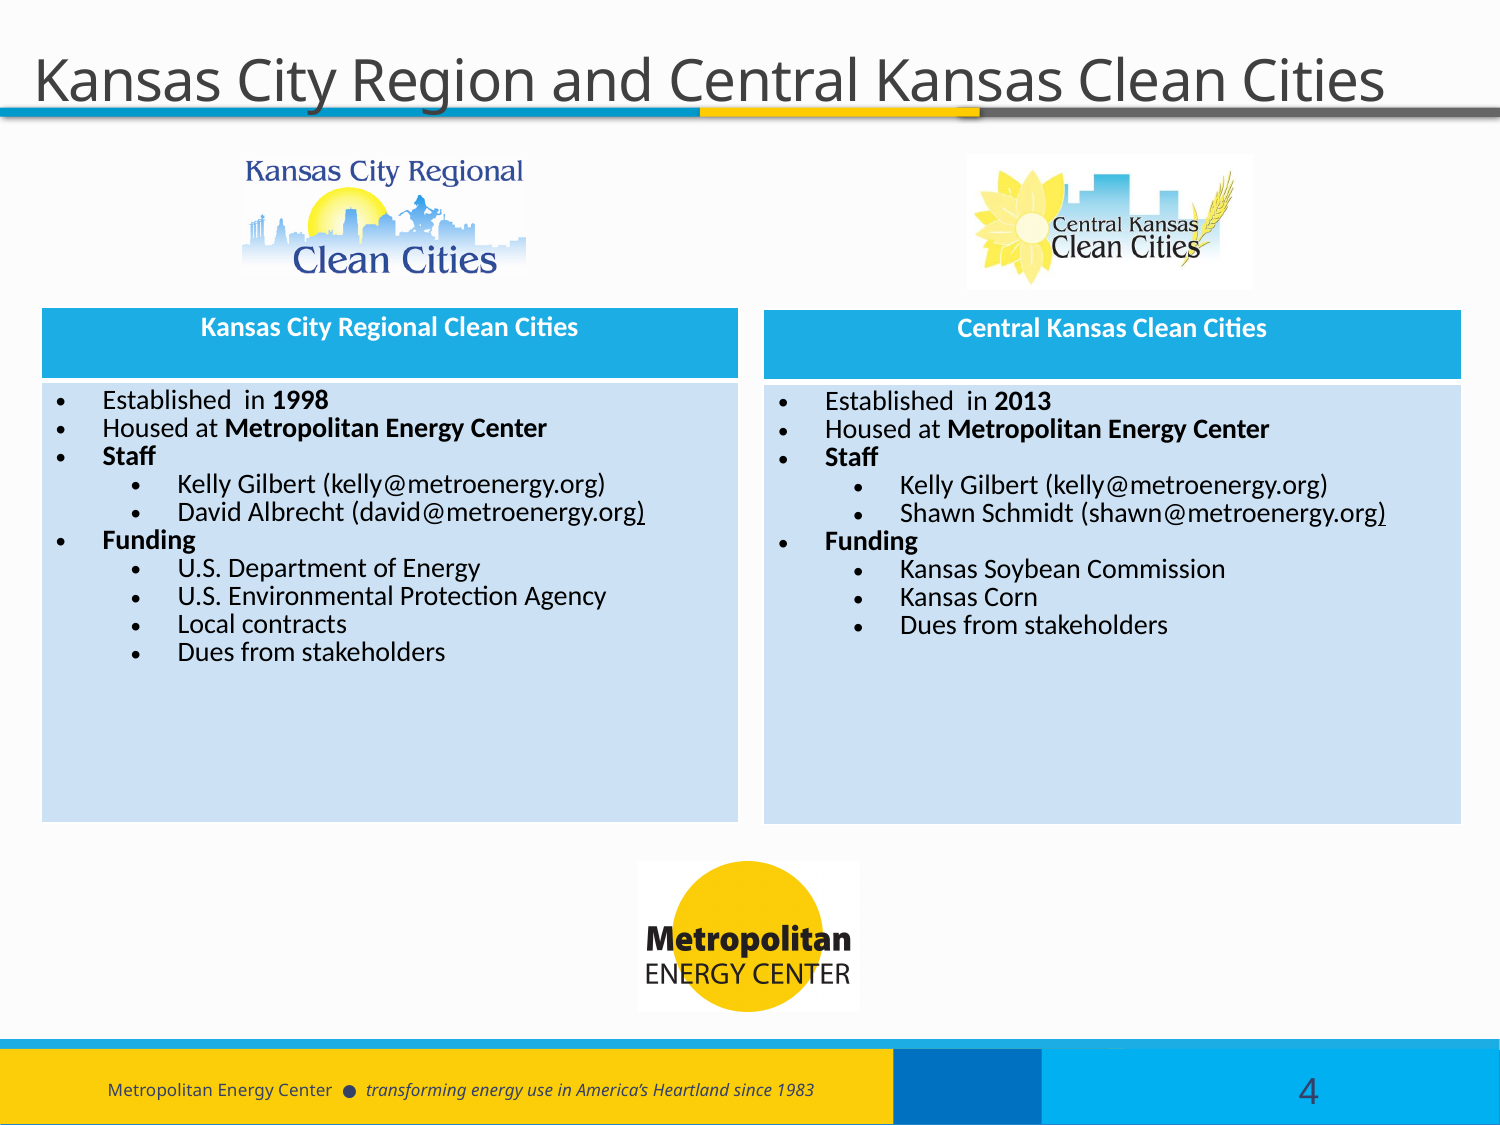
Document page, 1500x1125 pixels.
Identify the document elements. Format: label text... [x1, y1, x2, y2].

picture [637, 861, 861, 1013]
table_header Central Kansas Clean Cities [764, 310, 1461, 379]
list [241, 156, 526, 278]
title Kansas City Region and Central Kansas Clean Cities [18, 47, 1480, 122]
table_cell Established in 2013 Housed at Metropolitan Energy Center Staff Kelly Gilbert (kelly@metroenergy.org) Shawn Schmidt (shawn@metroenergy.org) Funding Kansas Soybean Commission Kansas Corn Dues from stakeholders [764, 385, 1461, 824]
picture [967, 154, 1254, 291]
table_header Kansas City Regional Clean Cities [42, 308, 738, 378]
table_cell Established in 1998 Housed at Metropolitan Energy Center Staff Kelly Gilbert (kelly@metroenergy.org) David Albrecht (david@metroenergy.org) Funding U.S. Department of Energy U.S. Environmental Protection Agency Local contracts Dues from stakeholders [42, 383, 738, 822]
